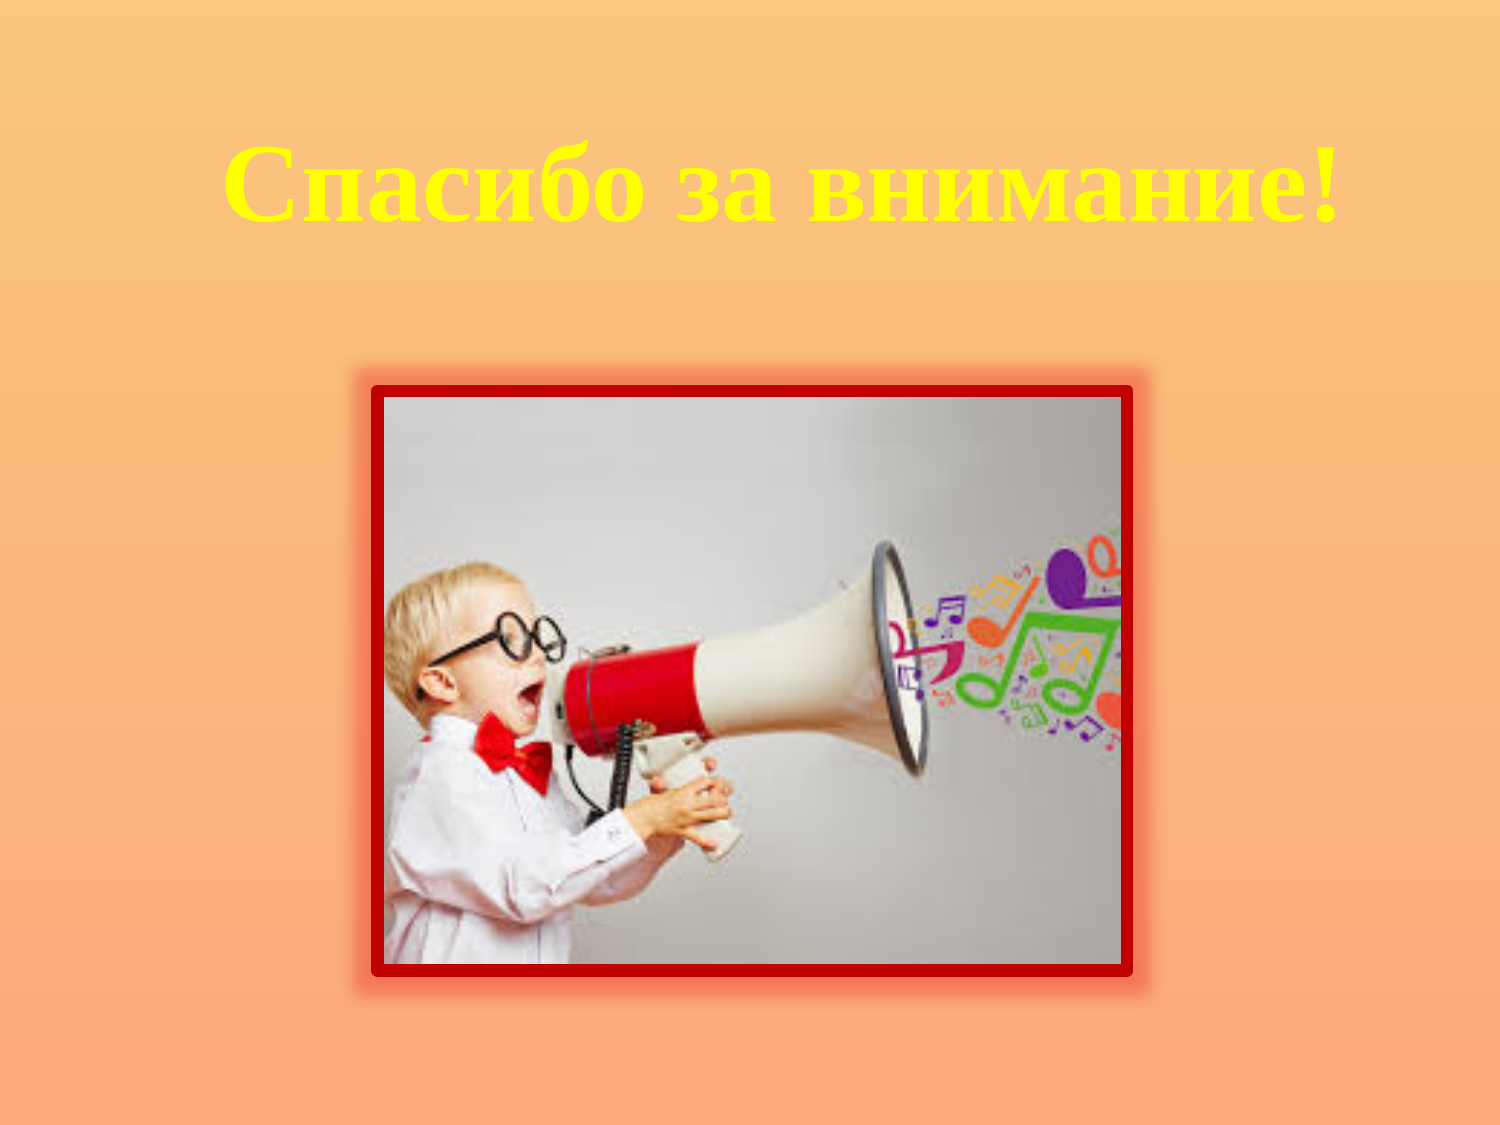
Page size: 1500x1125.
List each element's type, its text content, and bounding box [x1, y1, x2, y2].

text_box Спасибо за внимание! [166, 101, 1400, 252]
picture [383, 396, 1122, 965]
